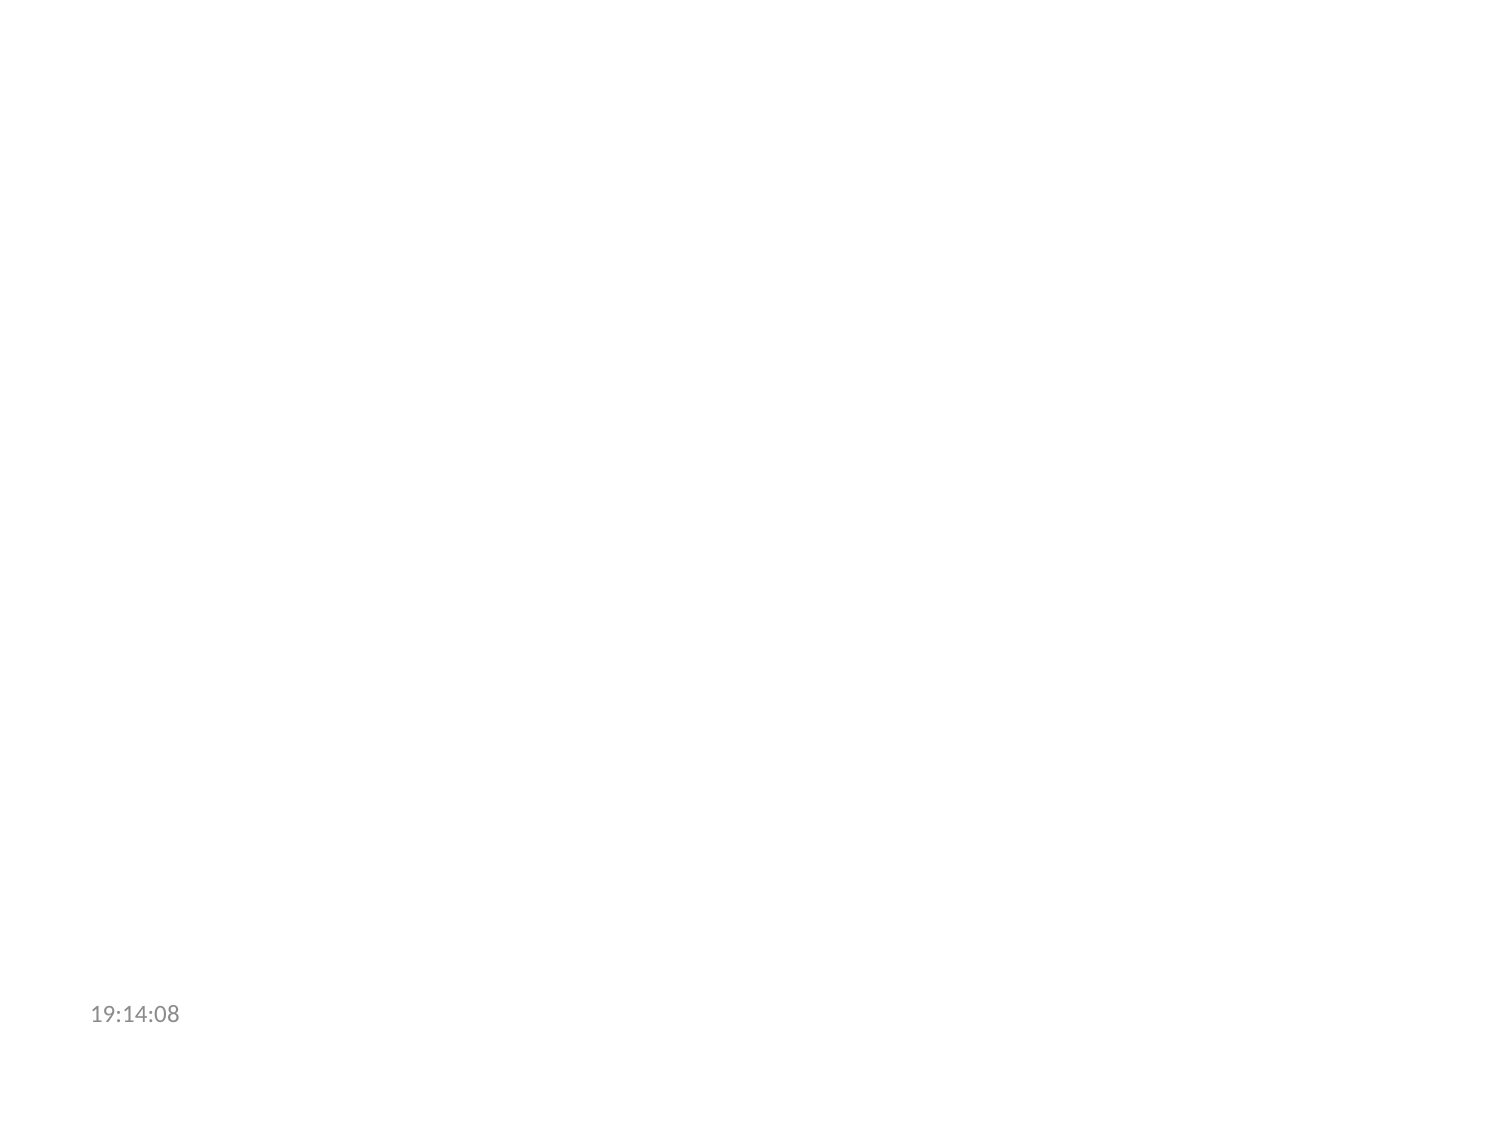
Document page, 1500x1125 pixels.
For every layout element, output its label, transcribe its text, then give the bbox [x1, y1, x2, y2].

text_box 15:35:09 [75, 982, 425, 1043]
